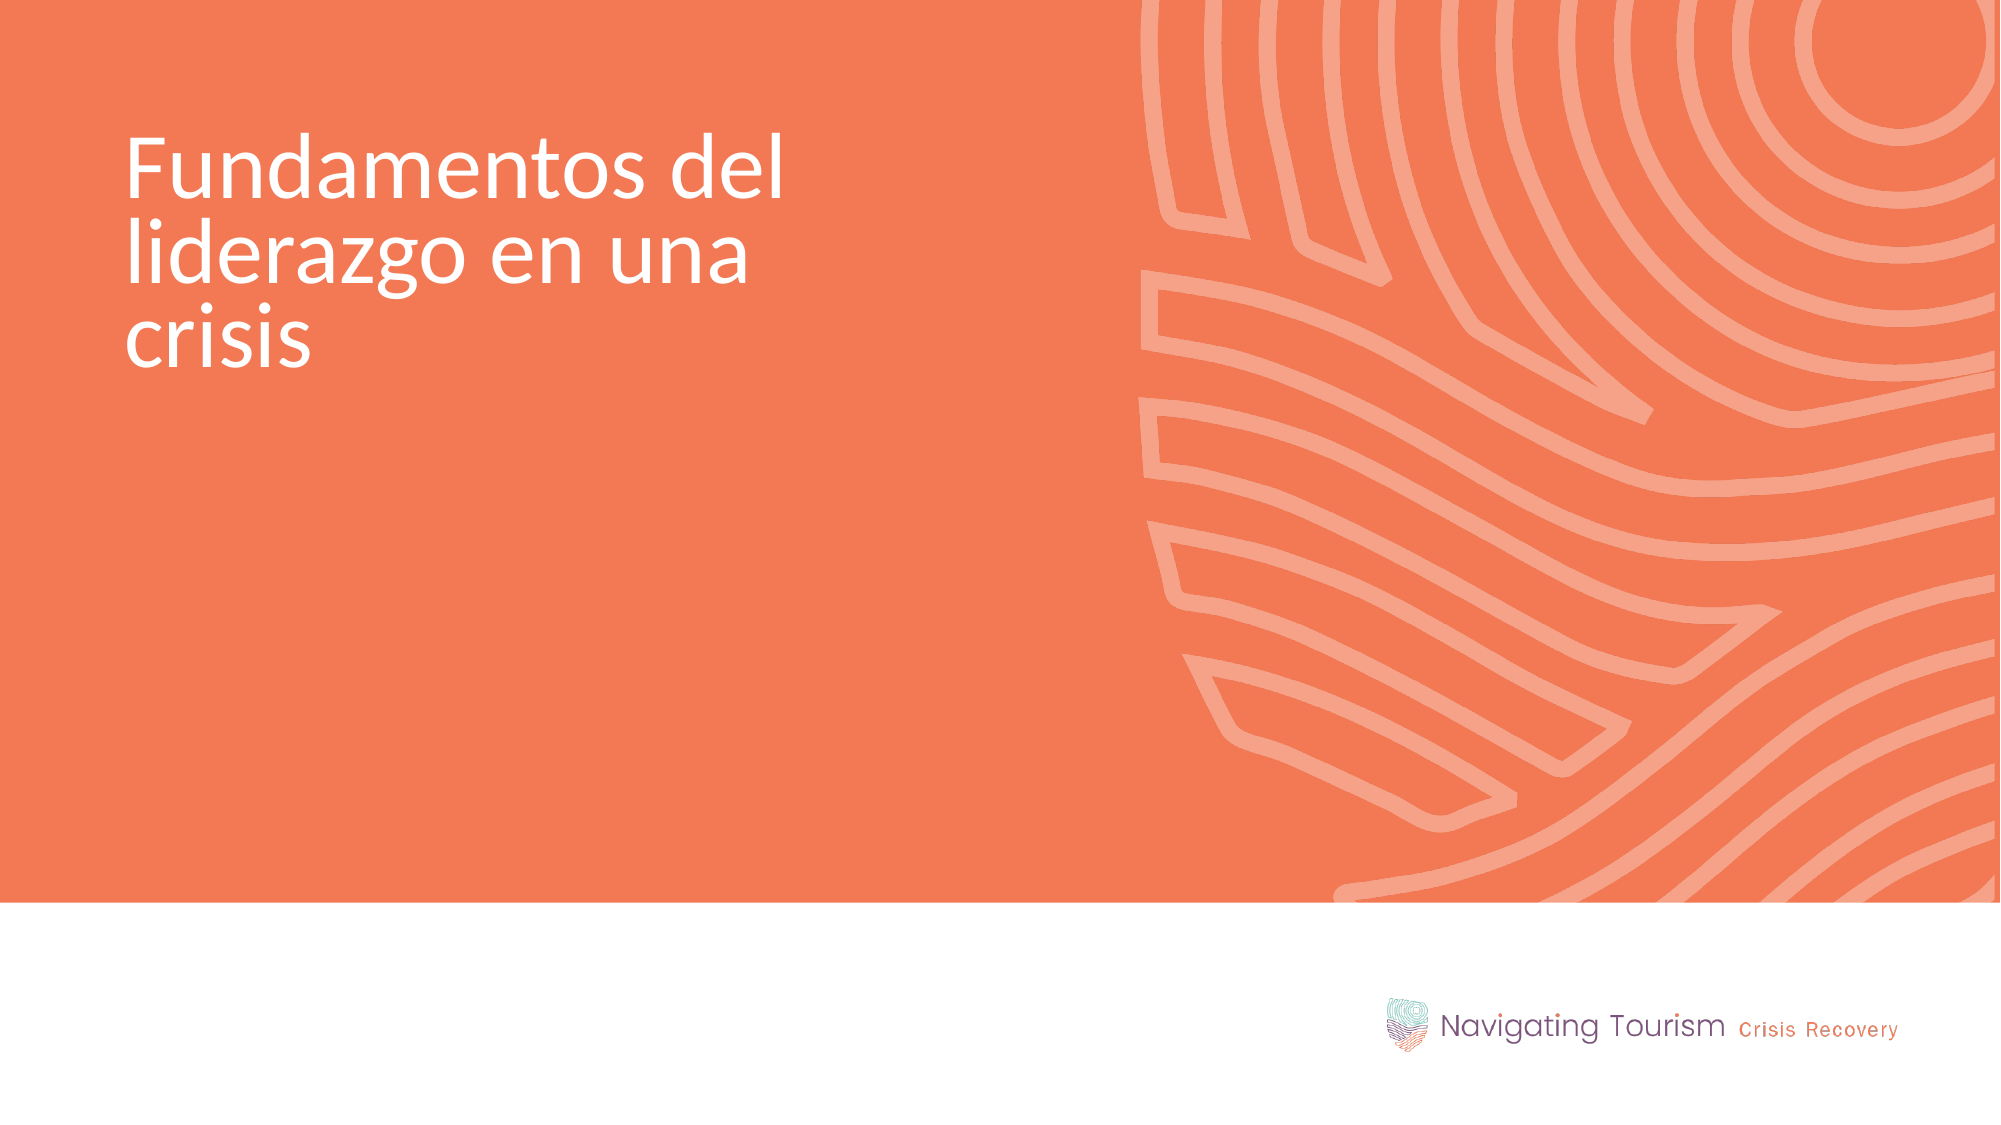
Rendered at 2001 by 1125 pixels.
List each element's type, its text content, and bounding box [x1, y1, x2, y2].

picture [1138, 0, 1995, 903]
picture [1387, 993, 1433, 1056]
picture [1434, 1000, 1899, 1050]
list Fundamentos del liderazgo en una crisis [109, 123, 820, 394]
